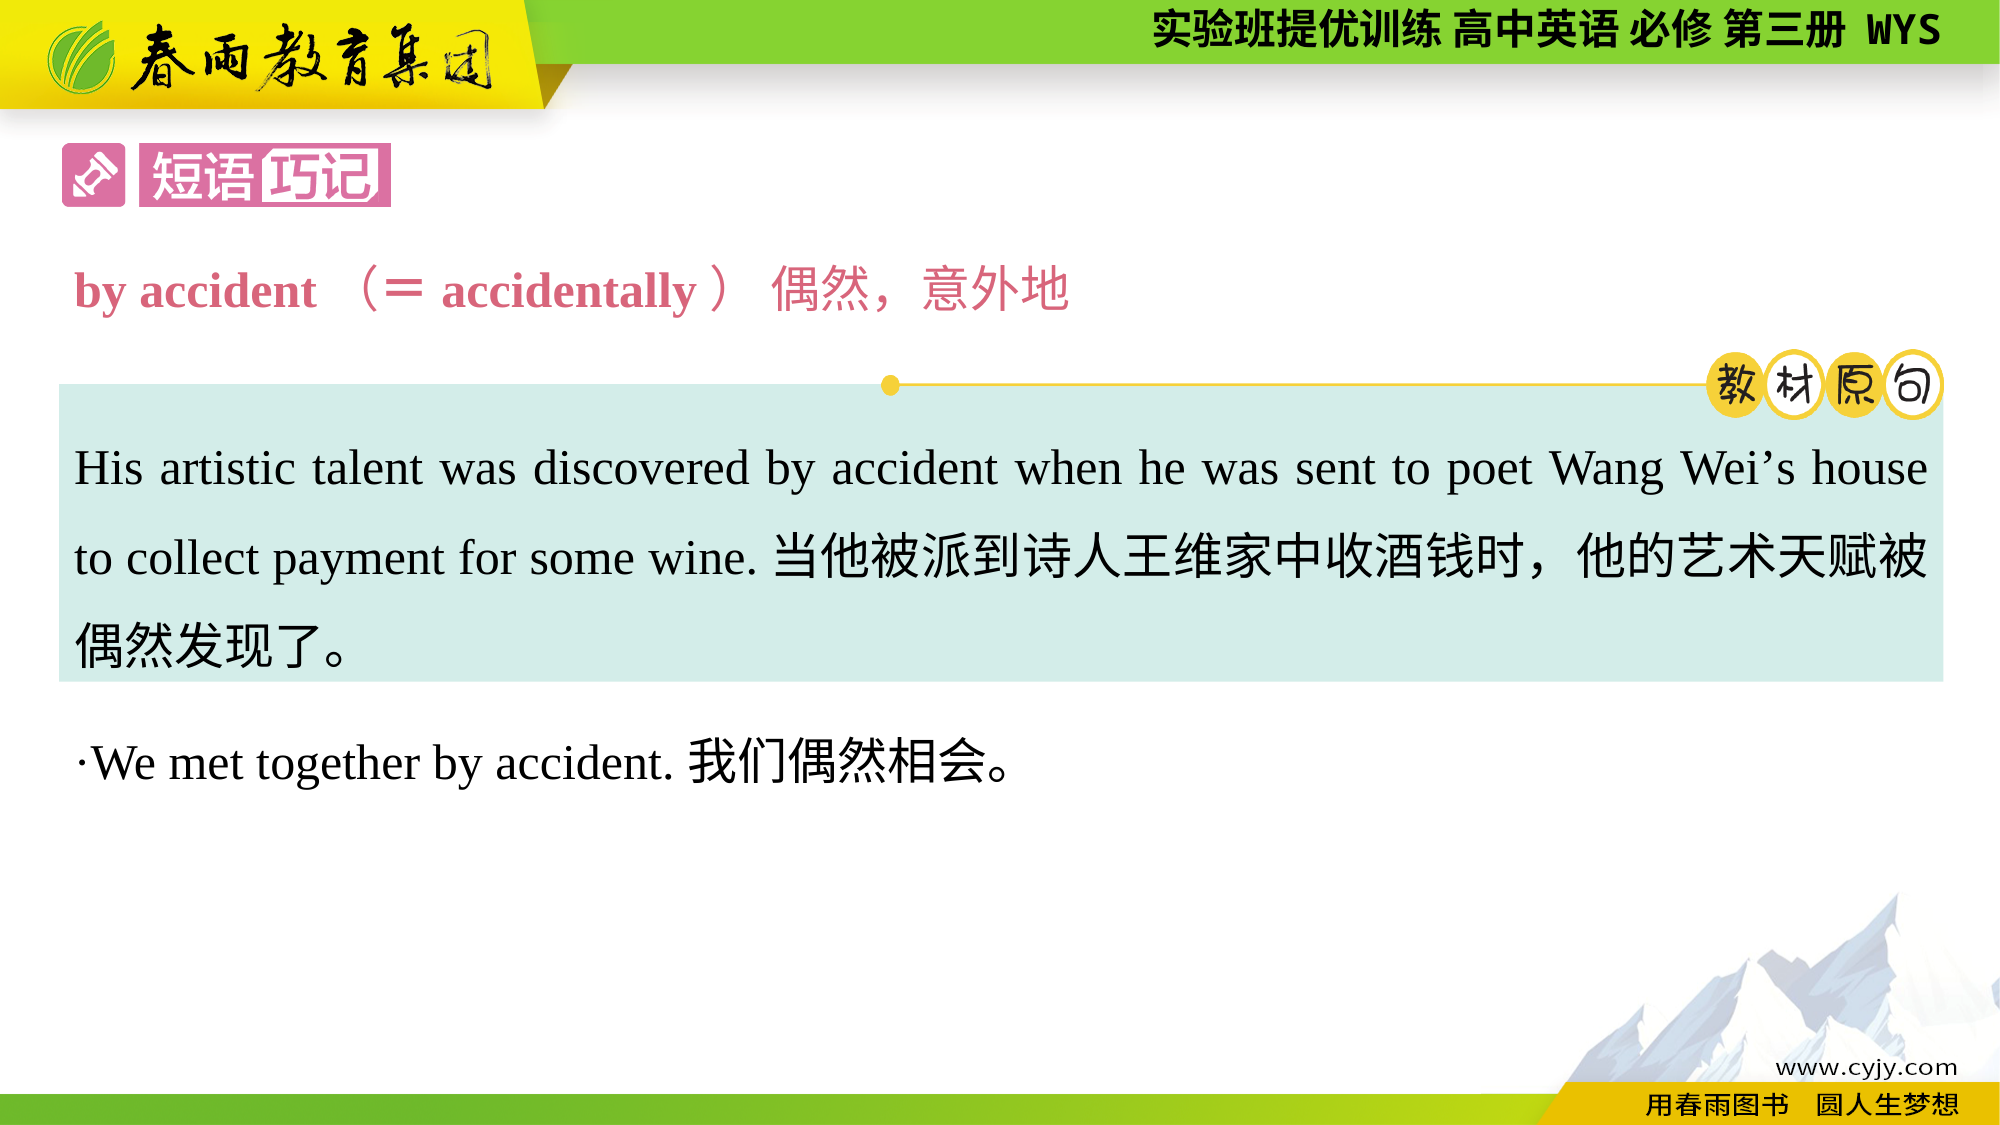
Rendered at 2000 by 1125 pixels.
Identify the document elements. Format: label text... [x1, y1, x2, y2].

picture [0, 0, 2000, 1125]
text_box ·We met together by accident.我们偶然相会。 [59, 692, 1307, 798]
text_box His artistic talent was discovered by accident when he was sent to poet Wang Wei’s house to collect payment for some wine.当他被派到诗人王维家中收酒钱时，他的艺术天赋被偶然发现了。 [59, 384, 1944, 682]
list by accident（＝accidentally） 偶然，意外地 [59, 219, 1944, 315]
